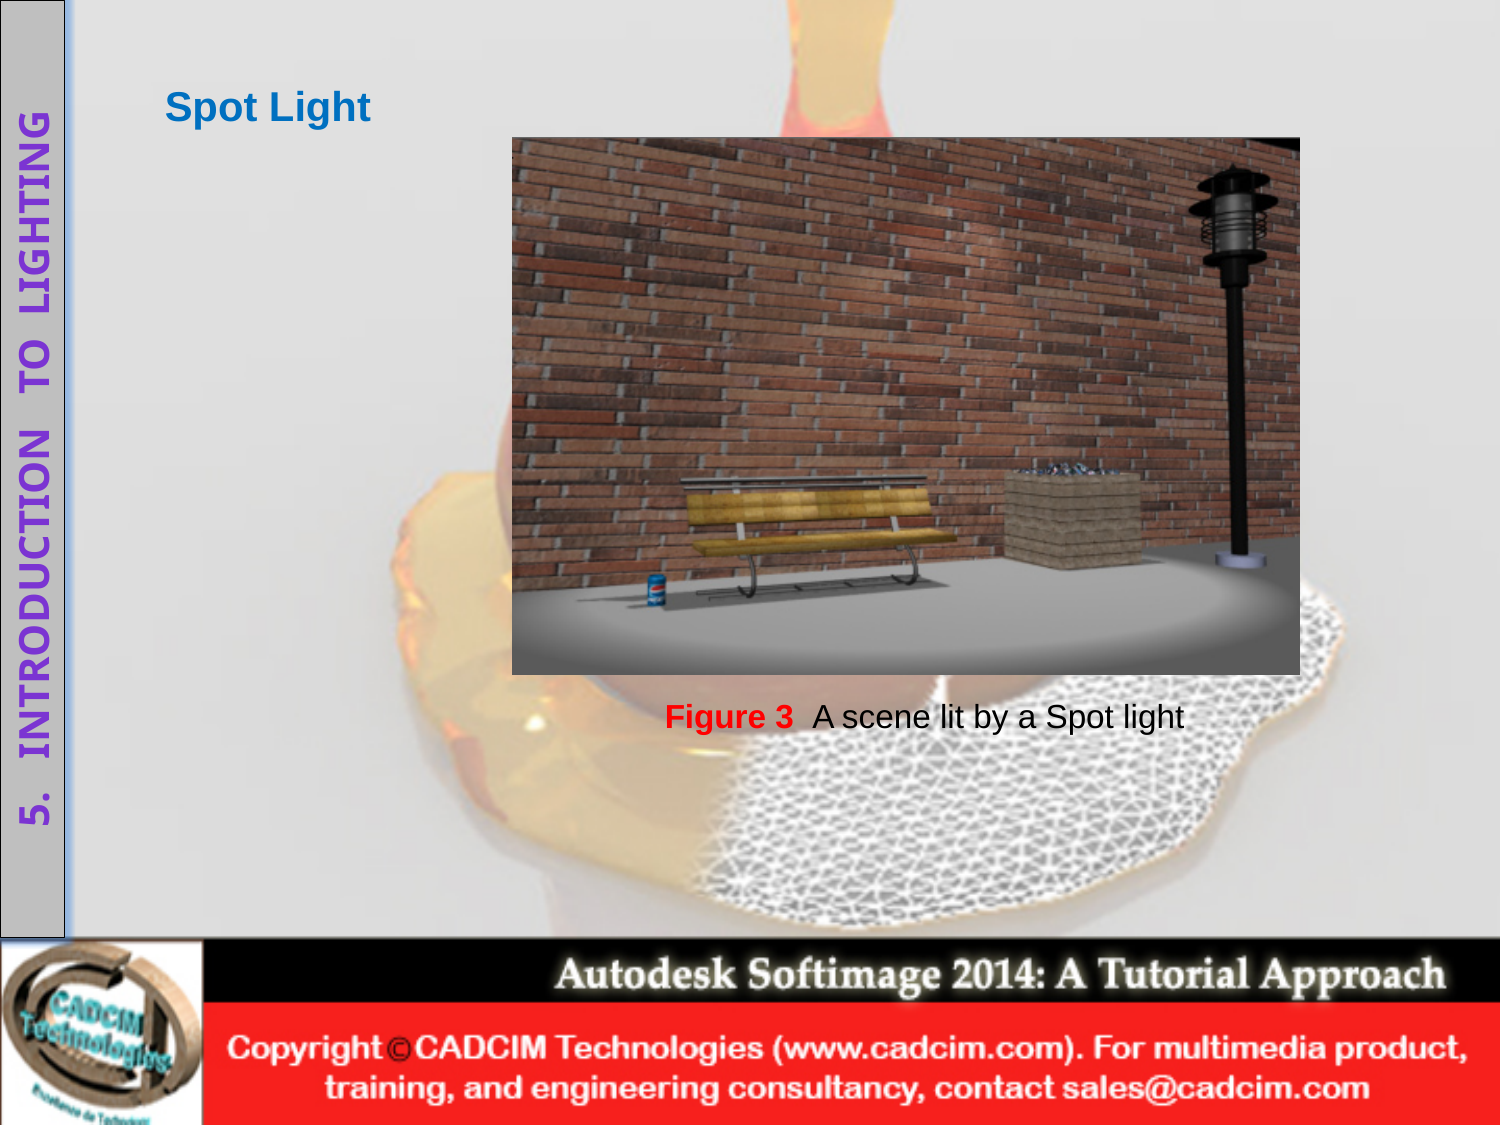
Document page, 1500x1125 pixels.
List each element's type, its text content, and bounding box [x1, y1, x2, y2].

text_box Spot Light [149, 71, 463, 137]
text_box Figure 3 A scene lit by a Spot light [437, 687, 1413, 743]
picture [0, 0, 1500, 1125]
